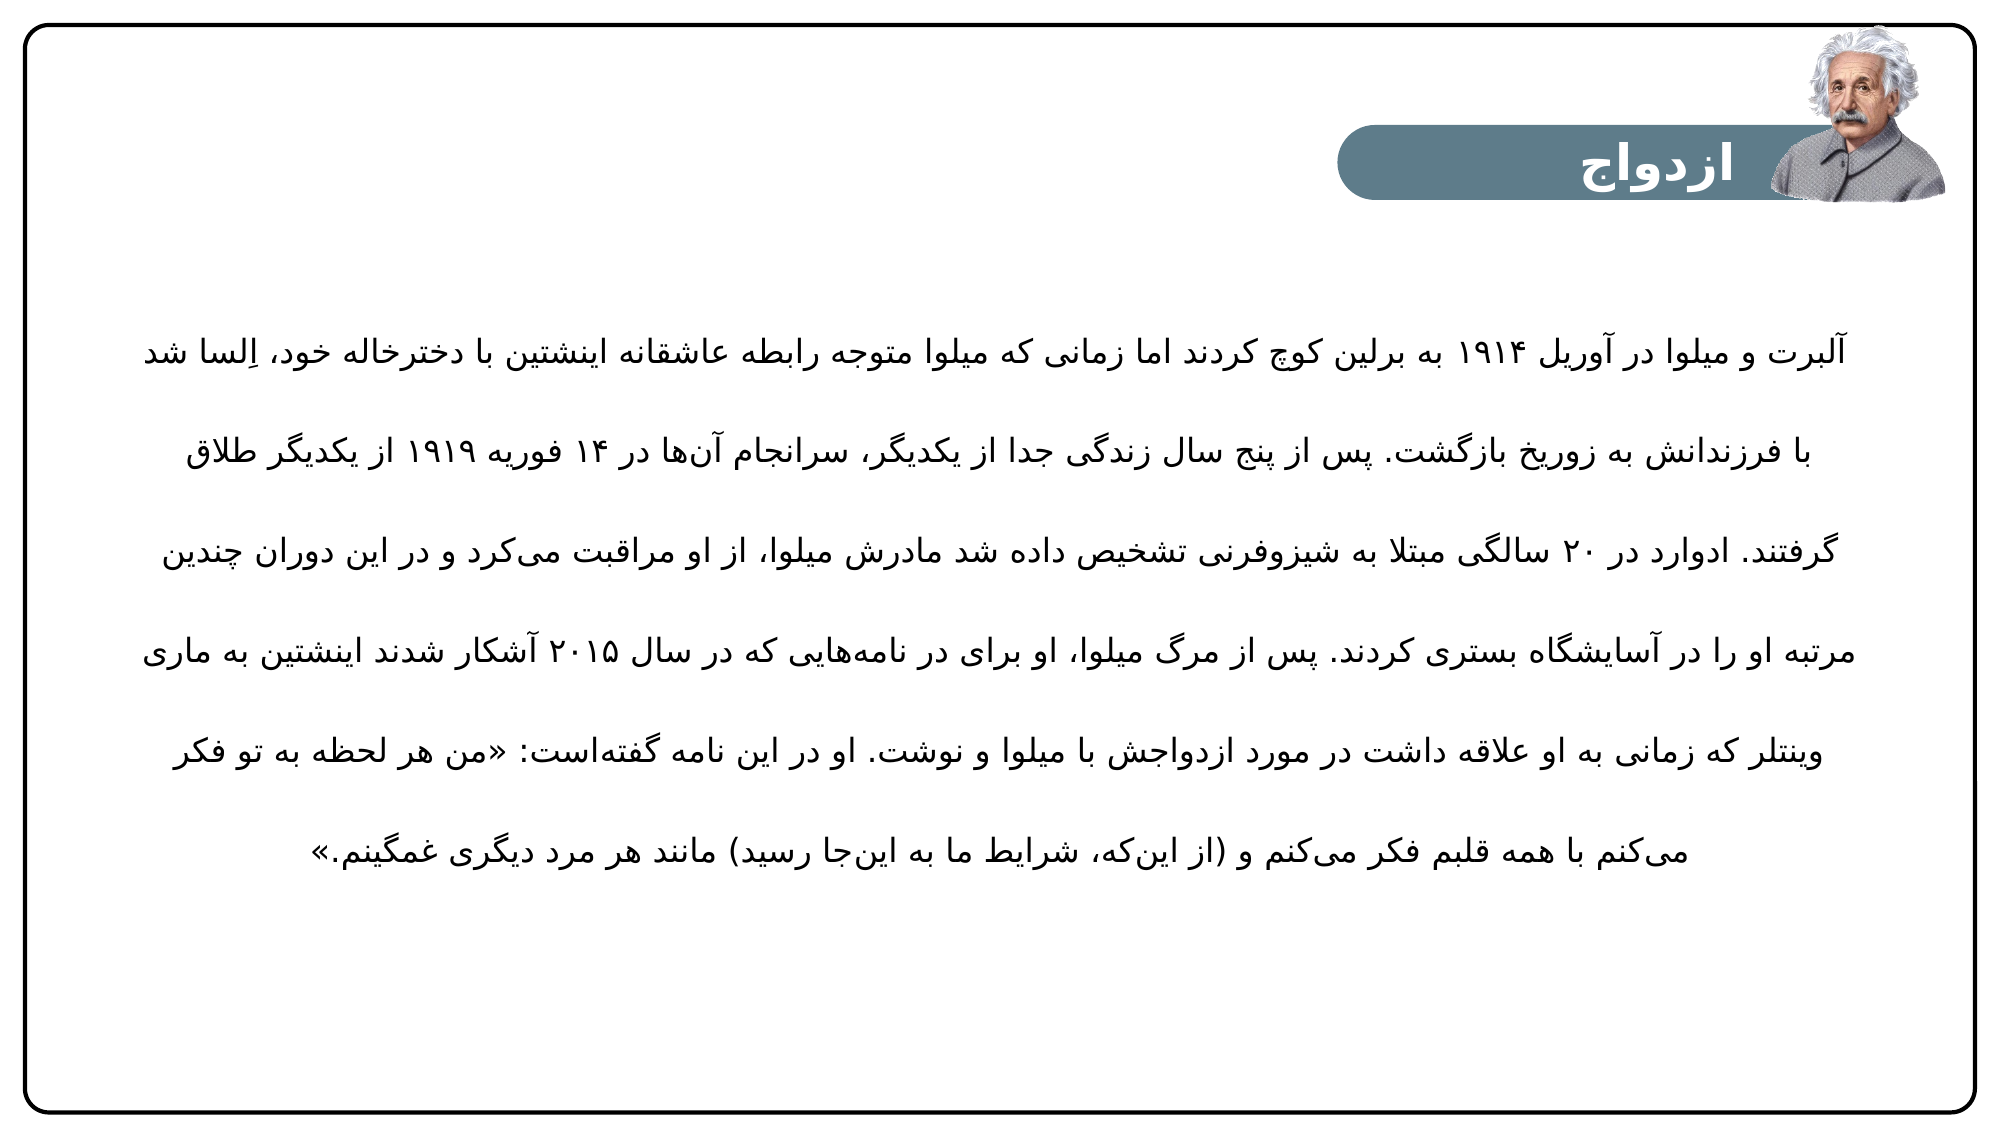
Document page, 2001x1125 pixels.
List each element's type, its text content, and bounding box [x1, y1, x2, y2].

text_box ازدواج [1437, 123, 1750, 200]
picture [1761, 14, 1954, 213]
list آلبرت و میلوا در آوریل ۱۹۱۴ به برلین کوچ کردند اما زمانی که میلوا متوجه رابطه عاشقانه اینشتین با دخترخاله خود، اِلسا شد با فرزندانش به زوریخ بازگشت. پس از پنج سال زندگی جدا از یکدیگر، سرانجام آن‌ها در ۱۴ فوریه ۱۹۱۹ از یکدیگر طلاق گرفتند. ادوارد در ۲۰ سالگی مبتلا به شیزوفرنی تشخیص داده شد مادرش میلوا، از او مراقبت می‌کرد و در این دوران چندین مرتبه او را در آسایشگاه بستری کردند. پس از مرگ میلوا، او برای در نامه‌هایی که در سال ۲۰۱۵ آشکار شدند اینشتین به ماری وینتلر که زمانی به او علاقه داشت در مورد ازدواجش با میلوا و نوشت. او در این نامه گفته‌است: «من هر لحظه به تو فکر می‌کنم با همه قلبم فکر می‌کنم و (از این‌که، شرایط ما به این‌جا رسید) مانند هر مرد دیگری غمگینم.» [125, 262, 1875, 800]
